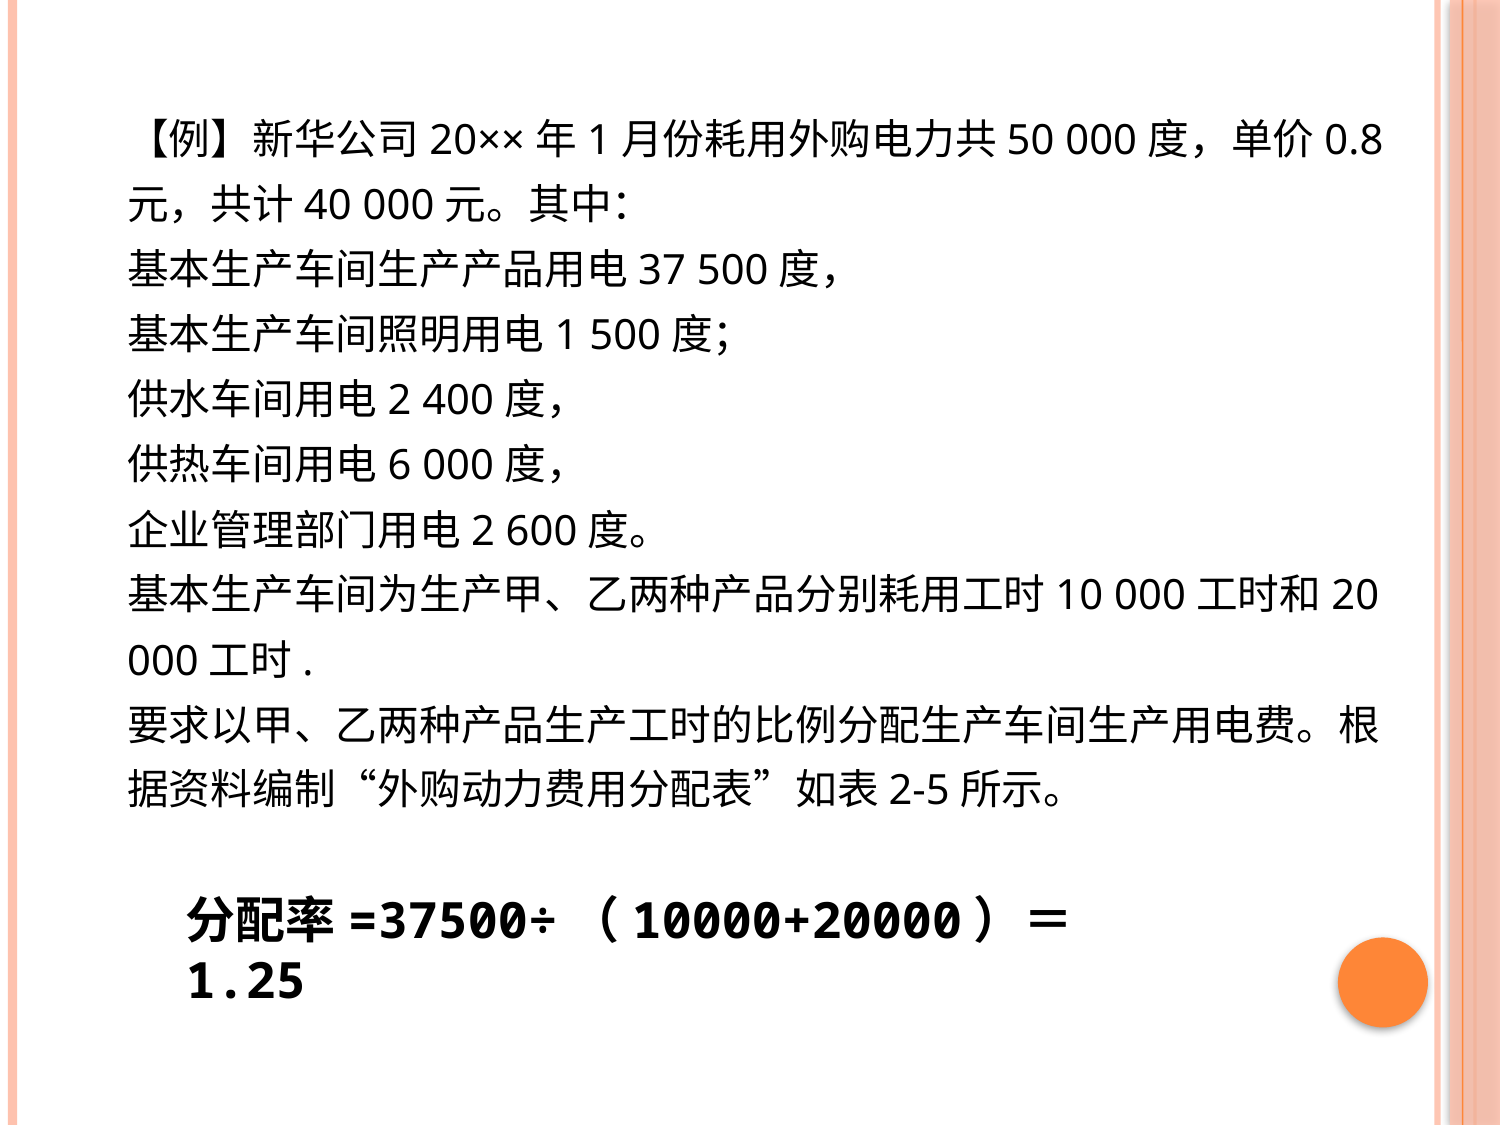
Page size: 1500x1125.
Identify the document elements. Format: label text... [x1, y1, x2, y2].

text_box 分配率=37500÷（10000+20000）＝1.25 [171, 881, 1199, 1017]
text_box 【例】新华公司20××年1月份耗用外购电力共50 000度，单价0.8元，共计40 000元。其中： 基本生产车间生产产品用电37 500度， 基本生产车间照明用电1 500度； 供水车间用电2 400度， 供热车间用电6 000度， 企业管理部门用电2 600度。 基本生产车间为生产甲、乙两种产品分别耗用工时10 000工时和20 000工时. 要求以甲、乙两种产品生产工时的比例分配生产车间生产用电费。根据资料编制“外购动力费用分配表”如表2-5所示。 [112, 90, 1436, 821]
